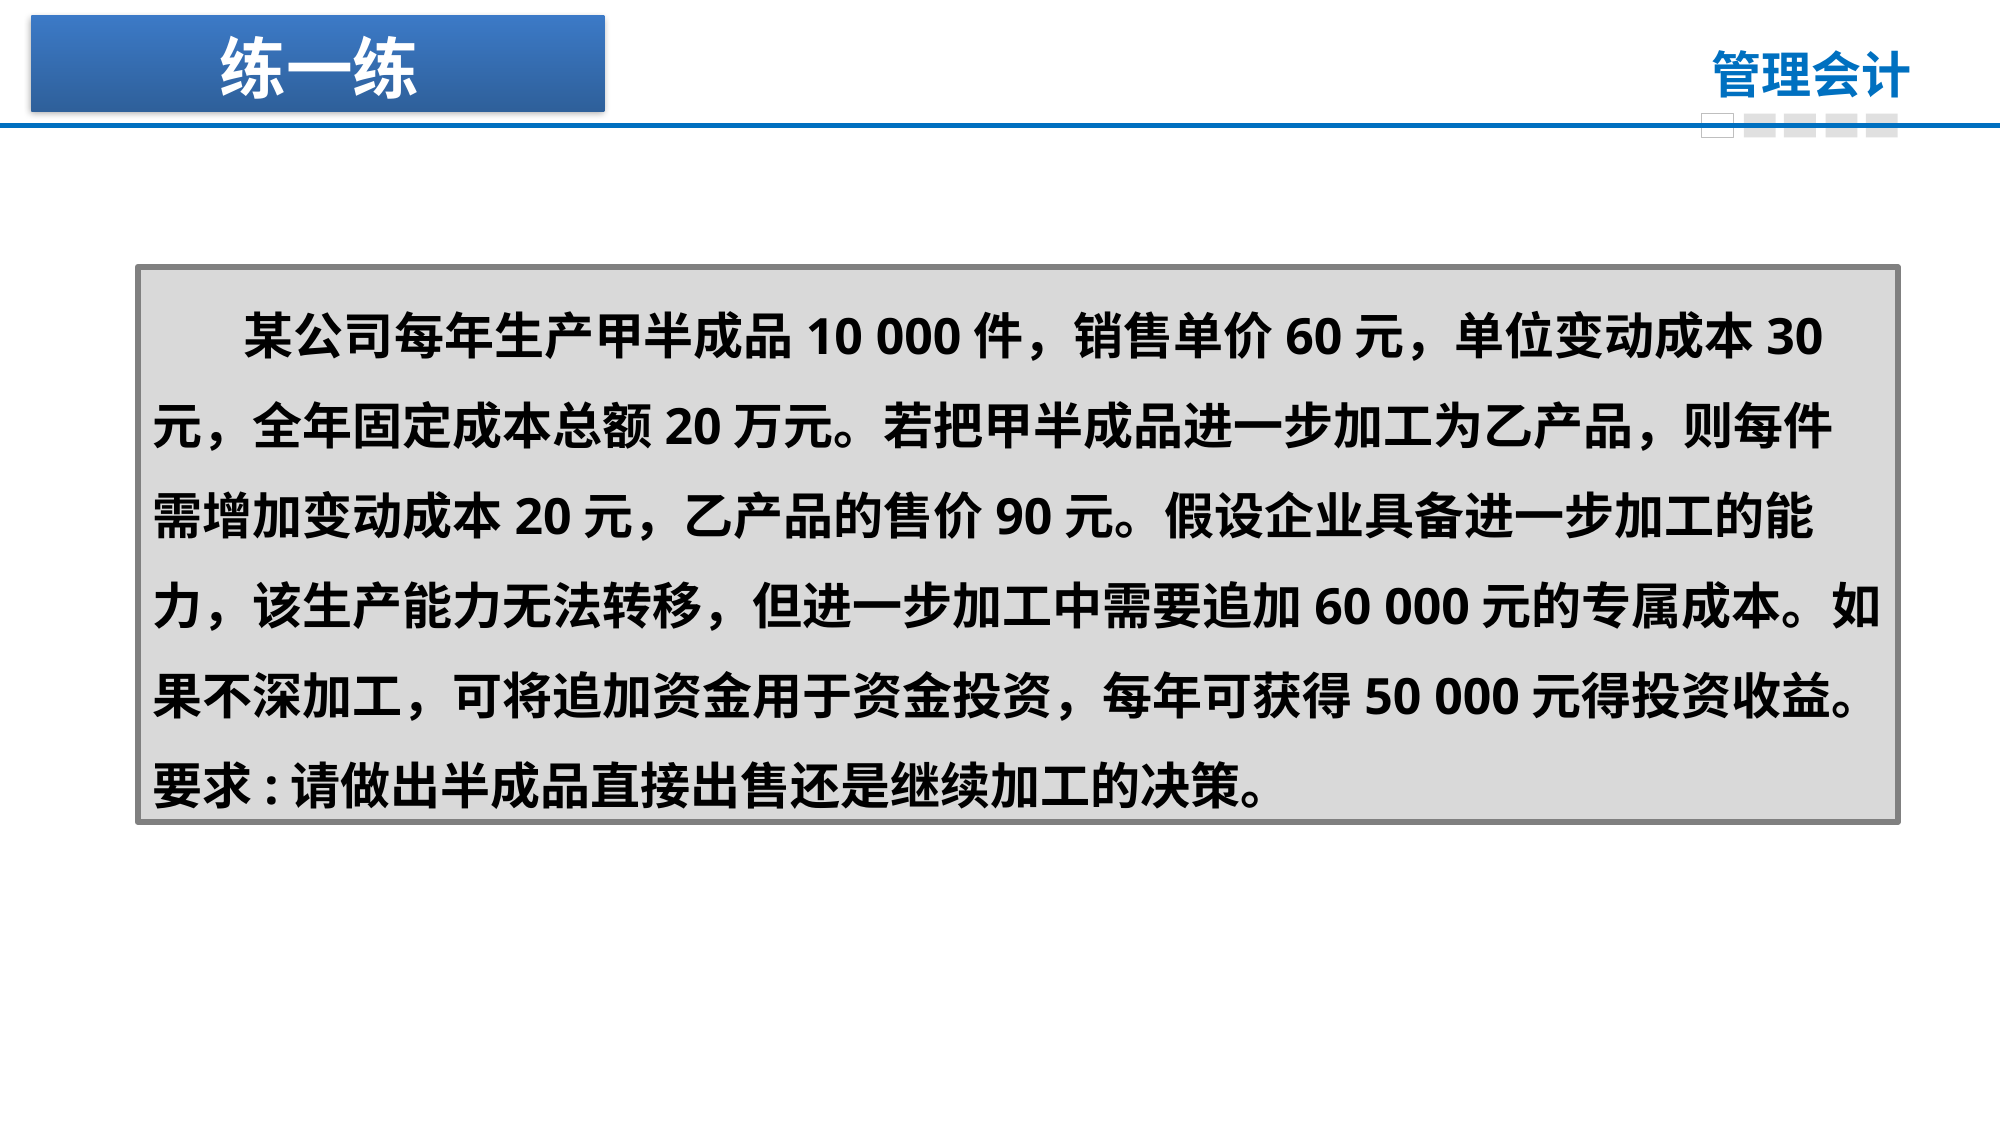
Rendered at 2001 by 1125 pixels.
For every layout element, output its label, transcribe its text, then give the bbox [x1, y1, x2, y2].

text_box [31, 14, 605, 117]
text_box 某公司每年生产甲半成品10 000件，销售单价60元，单位变动成本30元，全年固定成本总额20万元。若把甲半成品进一步加工为乙产品，则每件需增加变动成本20元，乙产品的售价90元。假设企业具备进一步加工的能力，该生产能力无法转移，但进一步加工中需要追加60 000元的专属成本。如果不深加工，可将追加资金用于资金投资，每年可获得50 000元得投资收益。 要求:请做出半成品直接出售还是继续加工的决策。 [137, 267, 1898, 822]
